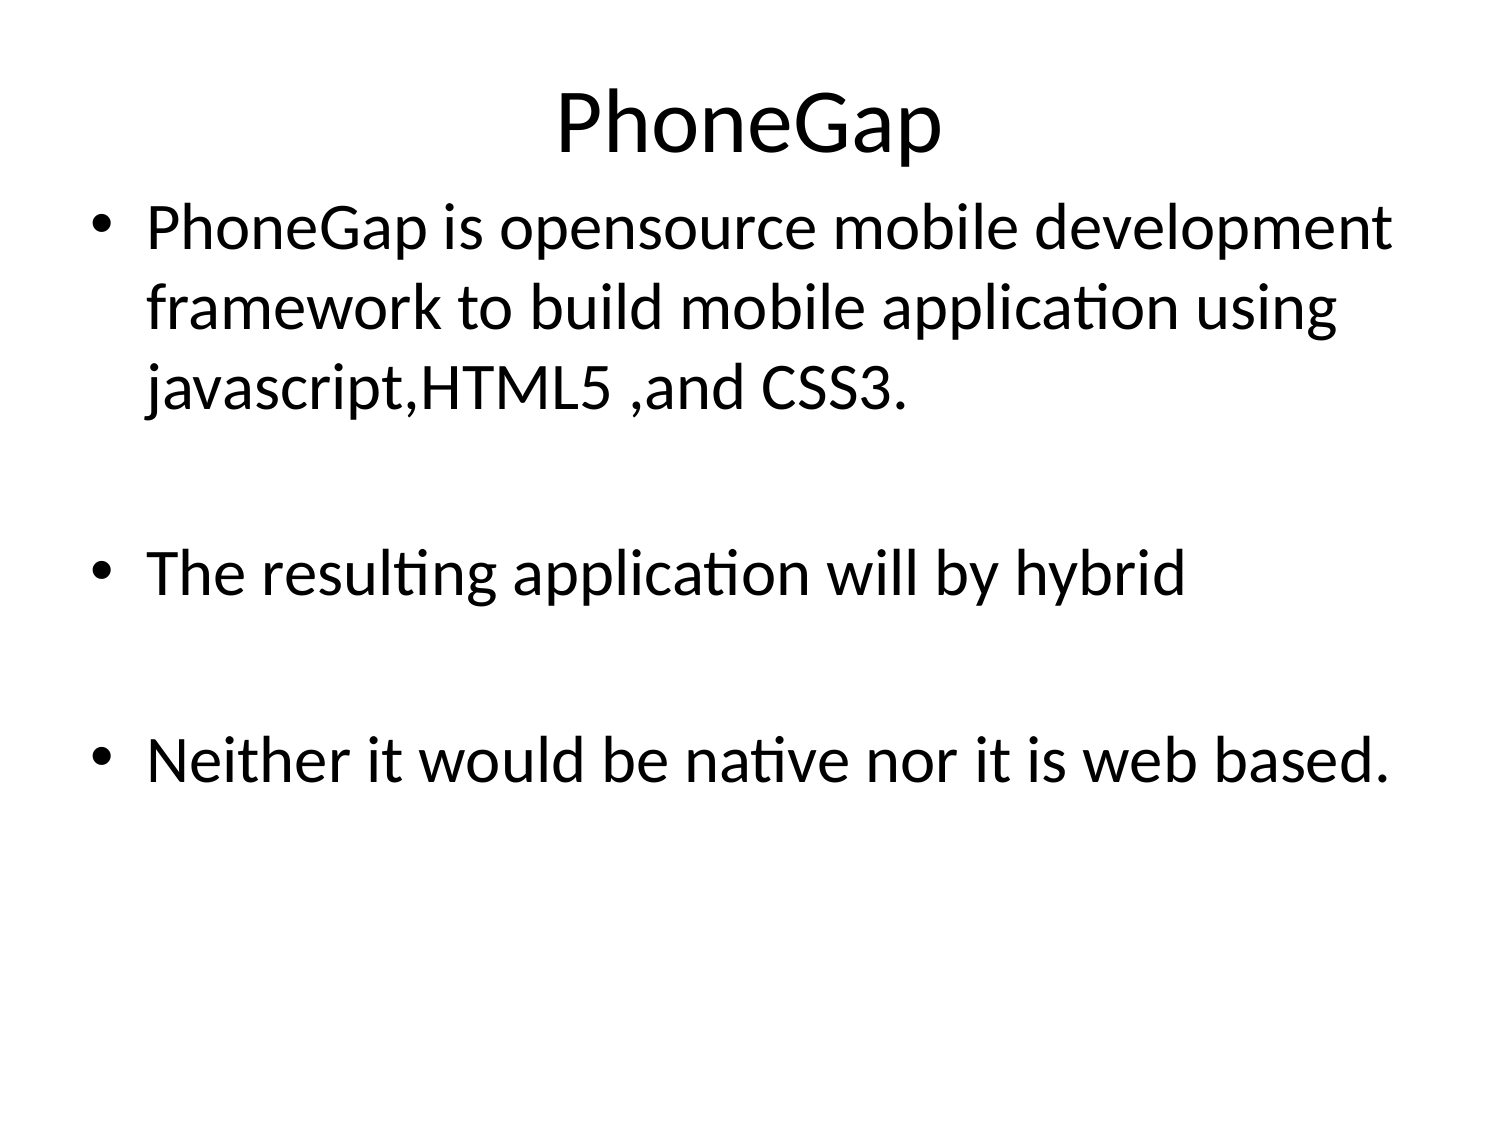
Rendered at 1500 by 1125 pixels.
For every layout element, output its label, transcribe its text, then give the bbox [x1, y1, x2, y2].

title PhoneGap [75, 45, 1425, 174]
list PhoneGap is opensource mobile development framework to build mobile application using javascript,HTML5 ,and CSS3. The resulting application will by hybrid Neither it would be native nor it is web based. [75, 174, 1425, 1005]
